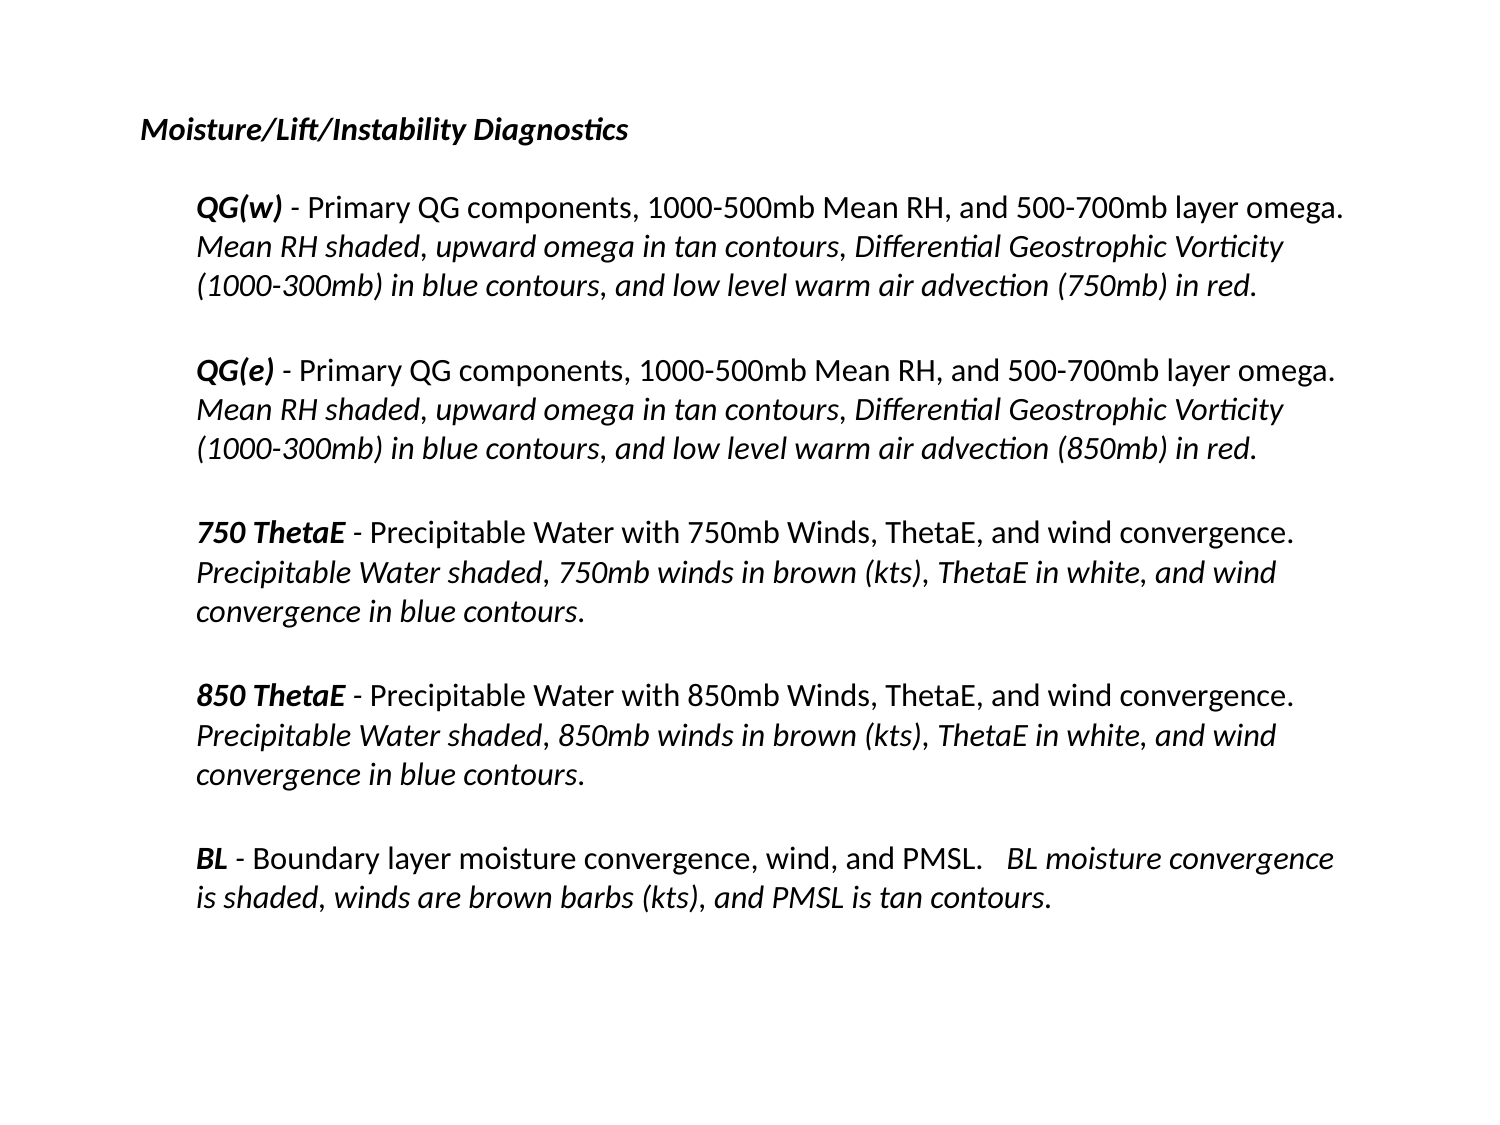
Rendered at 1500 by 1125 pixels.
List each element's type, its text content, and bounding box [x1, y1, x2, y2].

list Moisture/Lift/Instability Diagnostics QG(w) - Primary QG components, 1000-500mb Mean RH, and 500-700mb layer omega. Mean RH shaded, upward omega in tan contours, Differential Geostrophic Vorticity (1000-300mb) in blue contours, and low level warm air advection (750mb) in red. QG(e) - Primary QG components, 1000-500mb Mean RH, and 500-700mb layer omega. Mean RH shaded, upward omega in tan contours, Differential Geostrophic Vorticity (1000-300mb) in blue contours, and low level warm air advection (850mb) in red. 750 ThetaE - Precipitable Water with 750mb Winds, ThetaE, and wind convergence. Precipitable Water shaded, 750mb winds in brown (kts), ThetaE in white, and wind convergence in blue contours. 850 ThetaE - Precipitable Water with 850mb Winds, ThetaE, and wind convergence. Precipitable Water shaded, 850mb winds in brown (kts), ThetaE in white, and wind convergence in blue contours. BL - Boundary layer moisture convergence, wind, and PMSL. BL moisture convergence is shaded, winds are brown barbs (kts), and PMSL is tan contours. [125, 99, 1363, 938]
